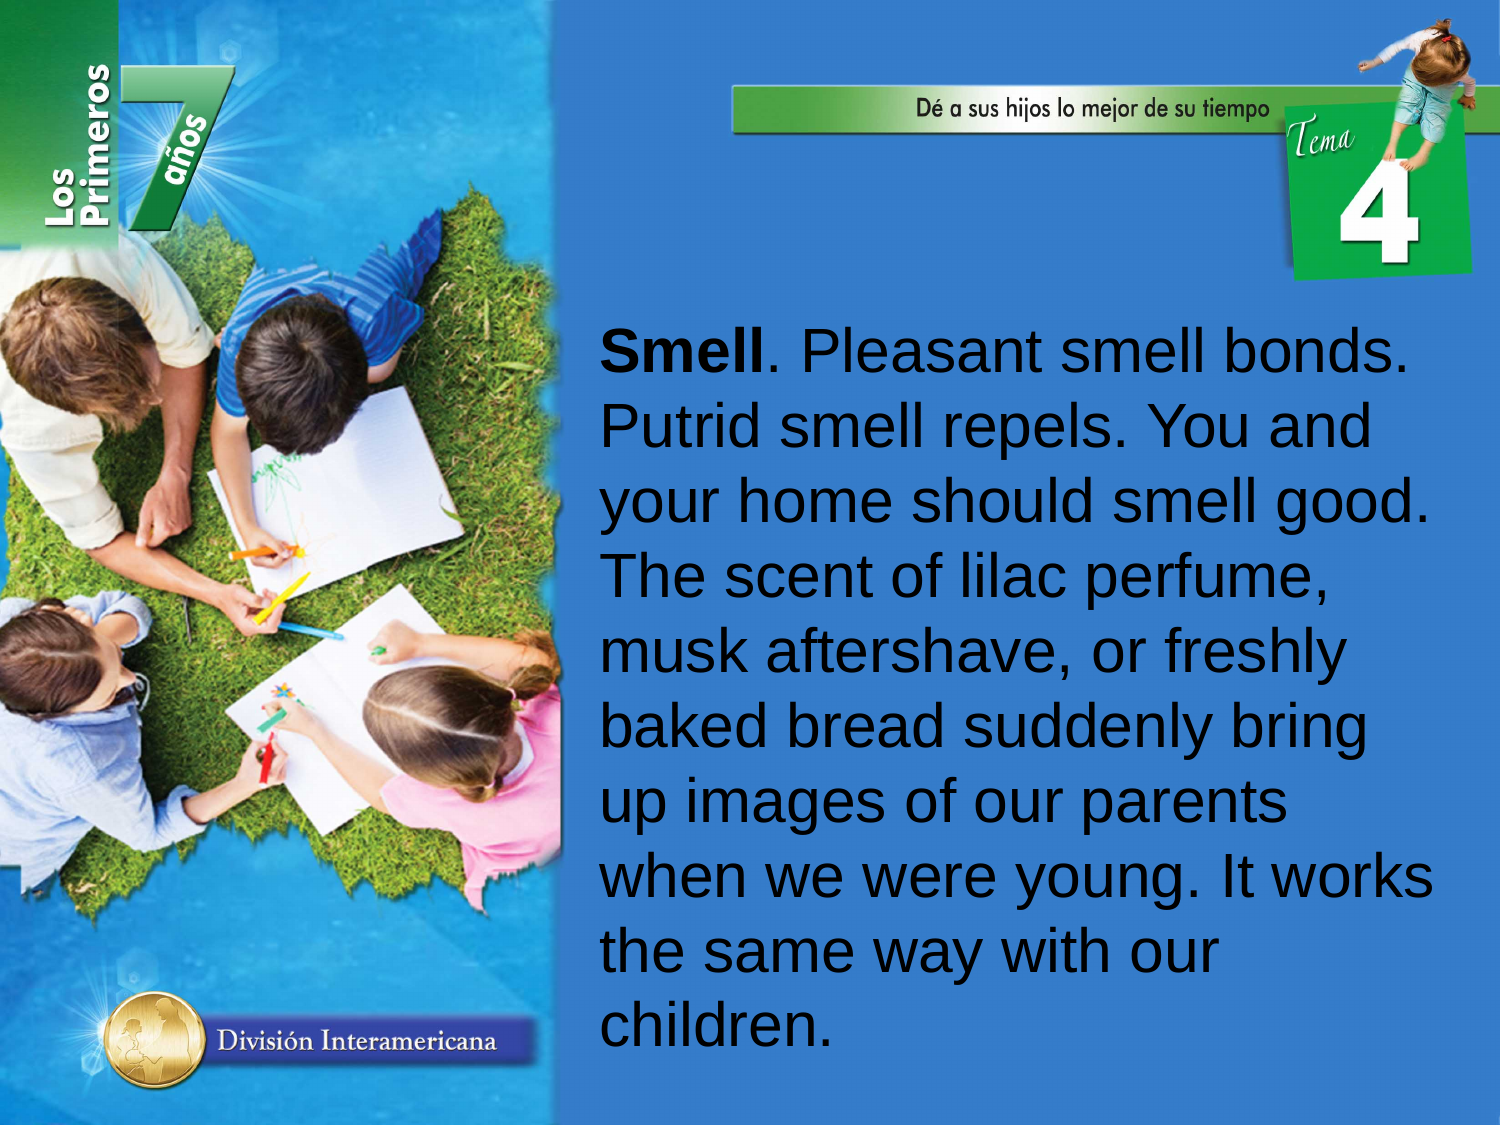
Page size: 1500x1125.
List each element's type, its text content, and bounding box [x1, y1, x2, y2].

text_box Smell. Pleasant smell bonds. Putrid smell repels. You and your home should smell good. The scent of lilac perfume, musk aftershave, or freshly baked bread suddenly bring up images of our parents when we were young. It works the same way with our children. [584, 302, 1471, 1067]
picture [0, 0, 1500, 1125]
